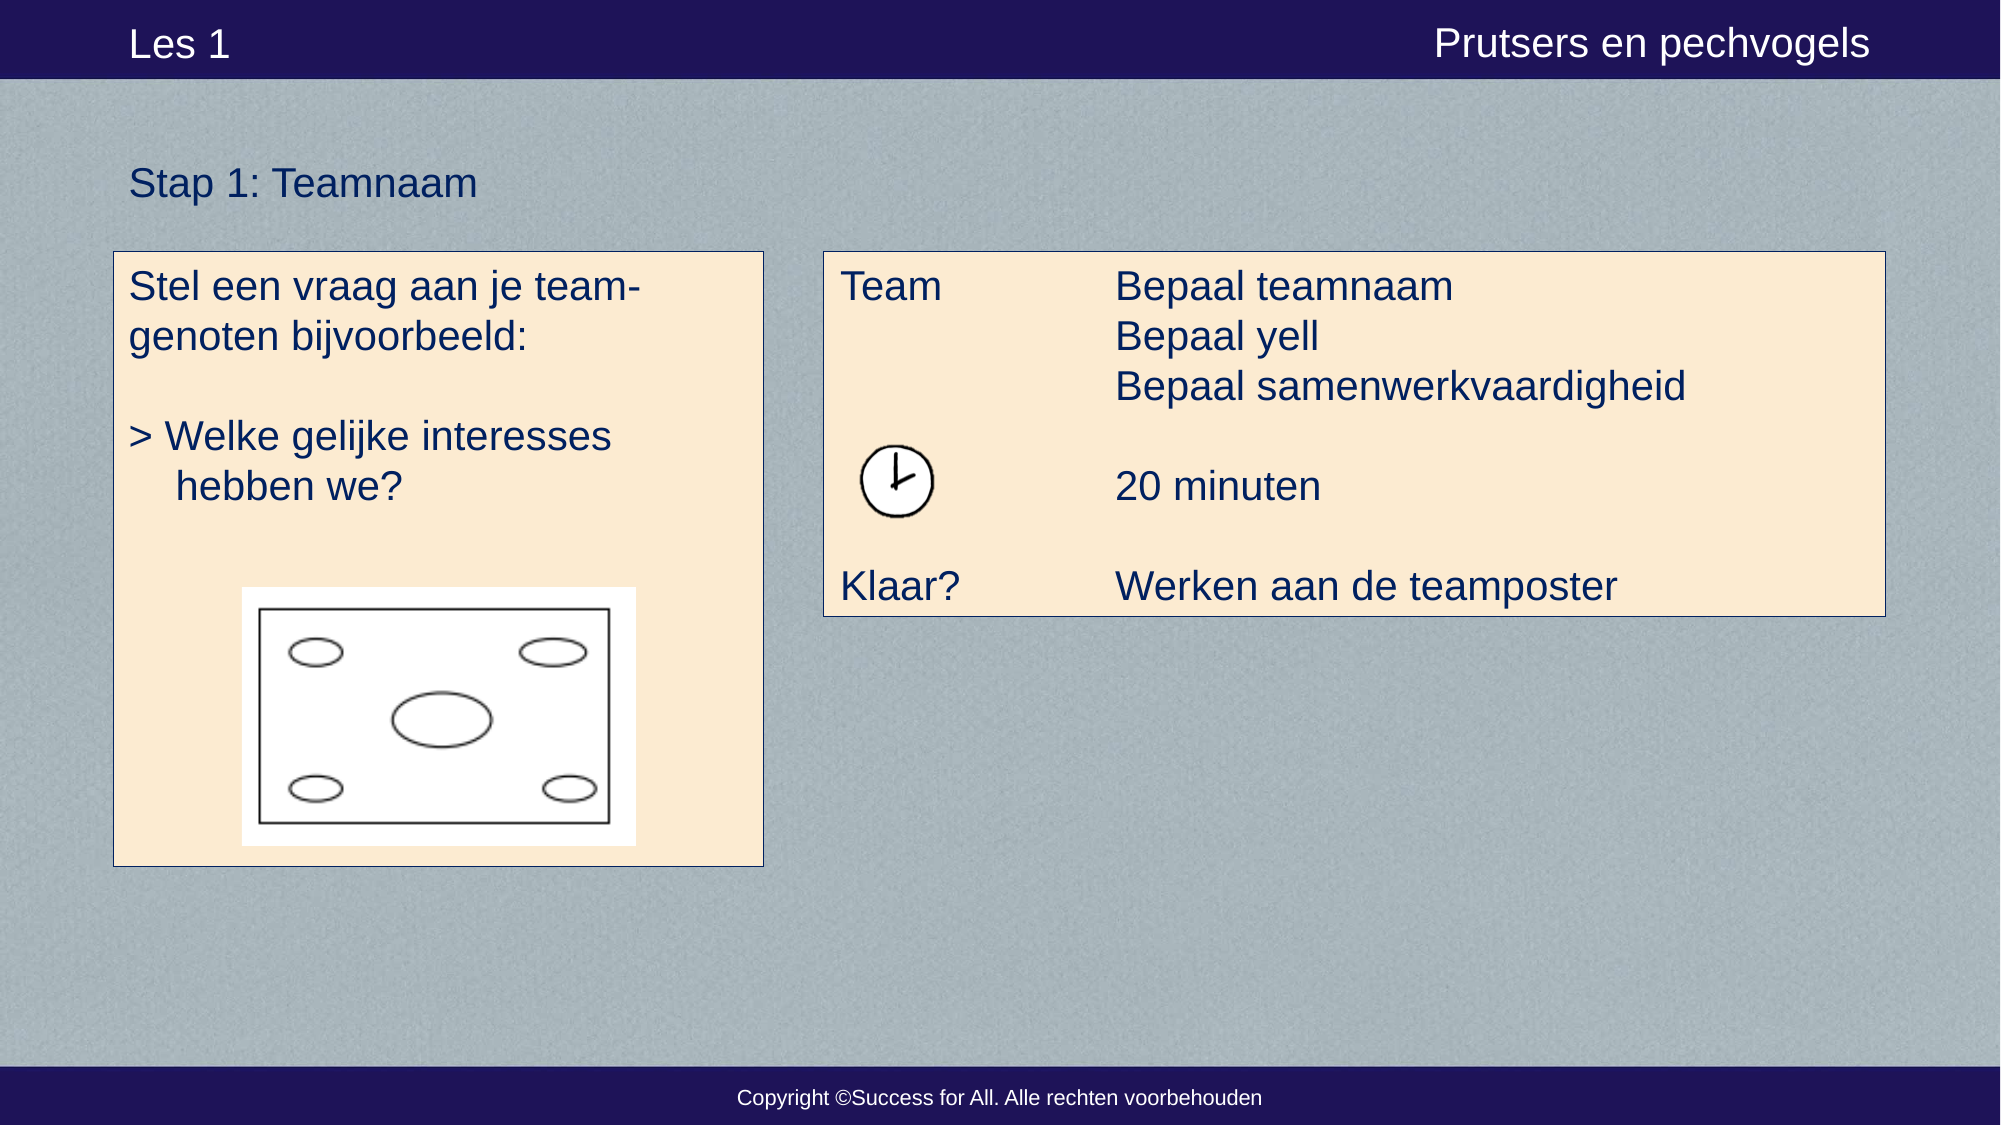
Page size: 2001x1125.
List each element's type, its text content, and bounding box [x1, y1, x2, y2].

text_box Stel een vraag aan je team- genoten bijvoorbeeld: > Welke gelijke interesses hebben we? [113, 251, 764, 867]
text_box Les 1 [114, 9, 354, 75]
text_box Copyright ©Success for All. Alle rechten voorbehouden [0, 1076, 2000, 1125]
text_box Stap 1: Teamnaam [113, 148, 1635, 214]
text_box Prutsers en pechvogels [999, 8, 1886, 73]
picture [0, 0, 2001, 1125]
text_box Team Bepaal teamnaam Bepaal yell Bepaal samenwerkvaardigheid 20 minuten Klaar? Werken aan de teamposter [823, 251, 1886, 617]
